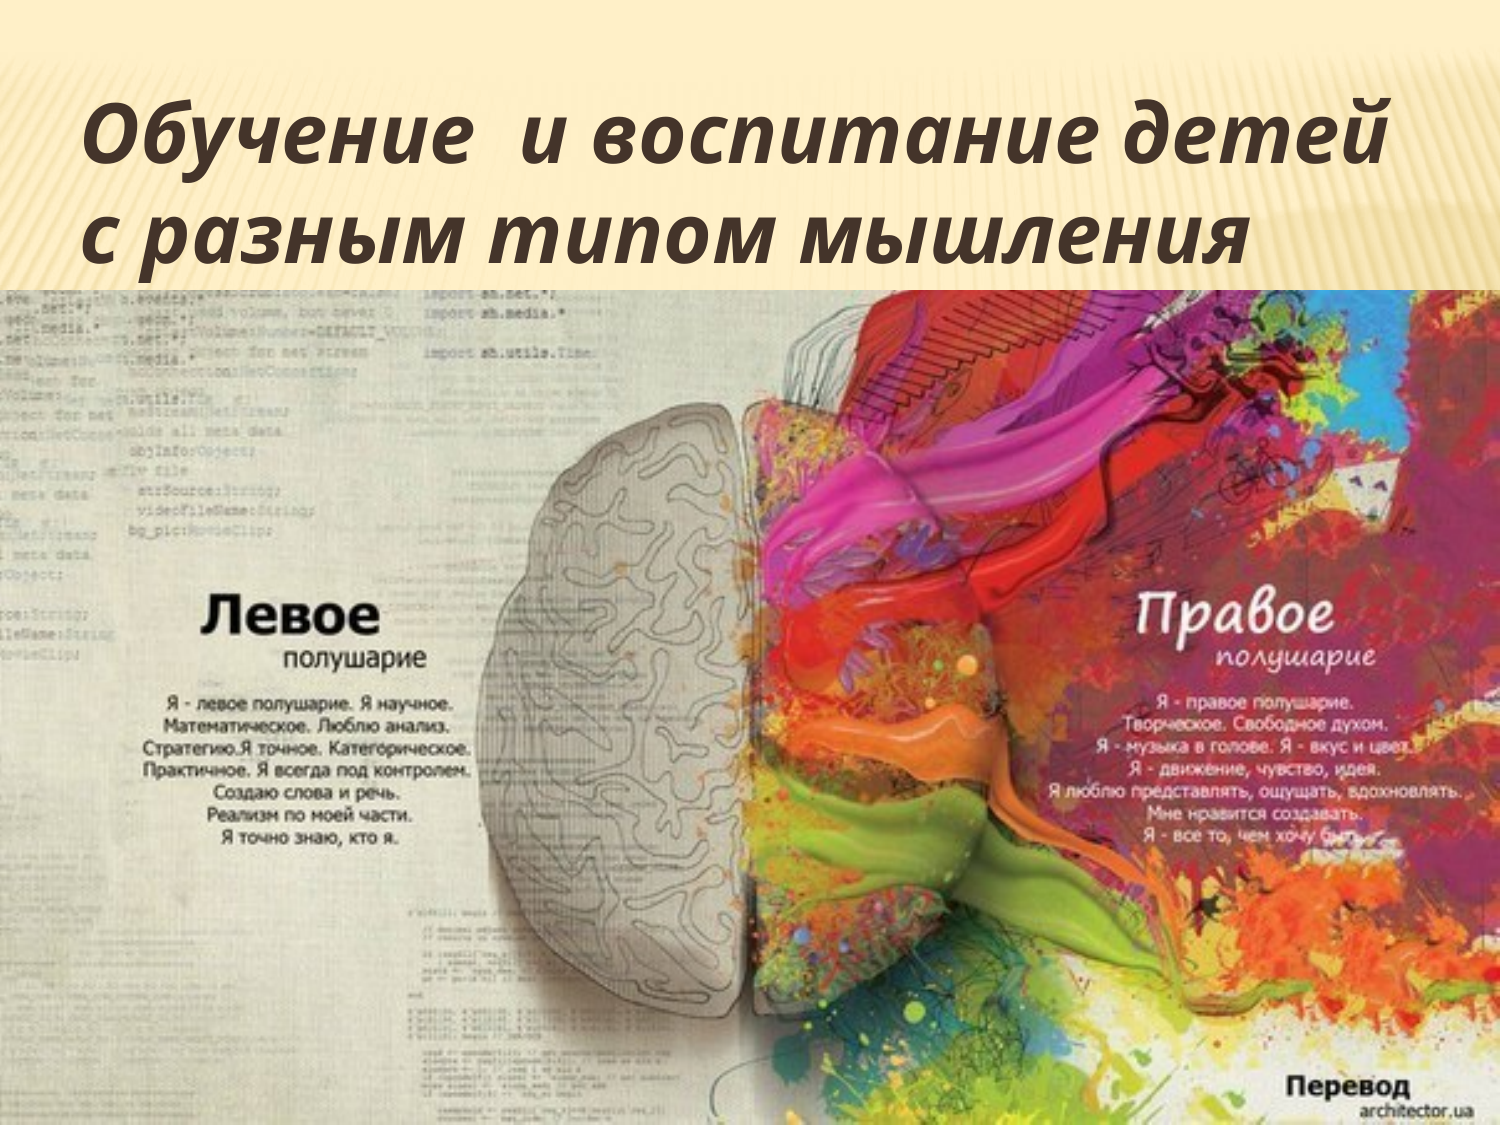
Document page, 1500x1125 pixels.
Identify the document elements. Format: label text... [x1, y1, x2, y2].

picture [0, 290, 1500, 1125]
subtitle Обучение и воспитание детей с разным типом мышления [64, 137, 1453, 288]
